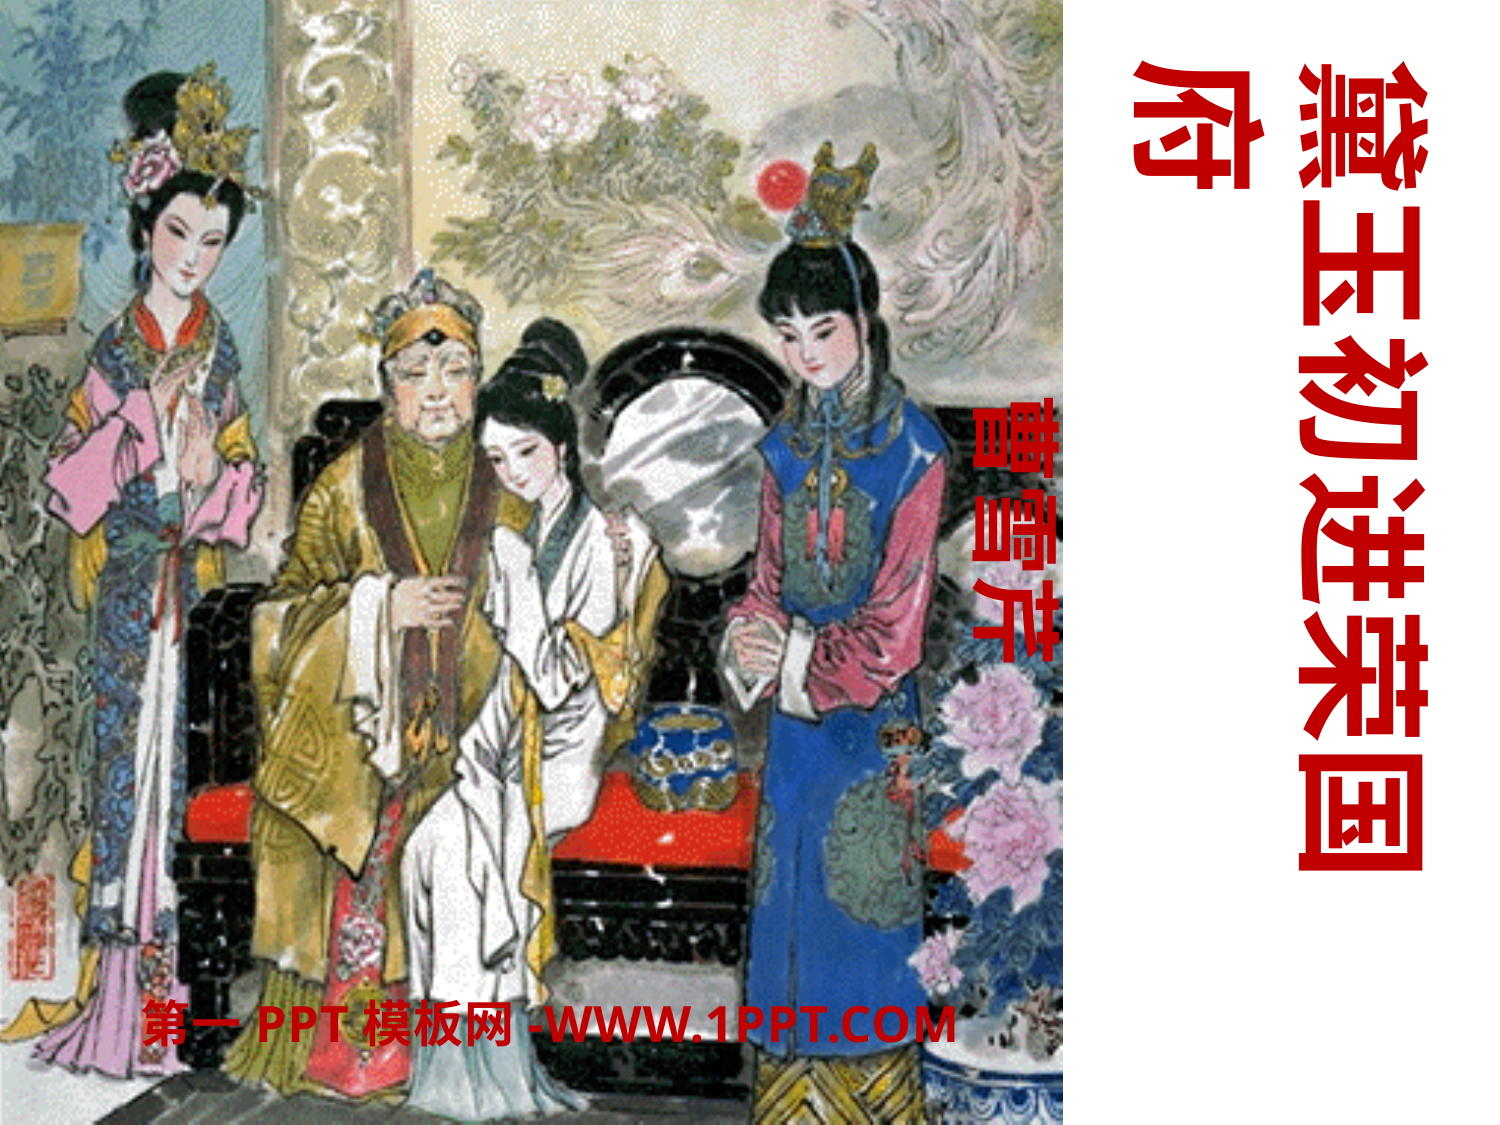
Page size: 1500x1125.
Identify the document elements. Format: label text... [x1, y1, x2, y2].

picture [0, 0, 1063, 1125]
text_box 黛玉初进荣国府 曹雪芹 [1092, 42, 1457, 1018]
